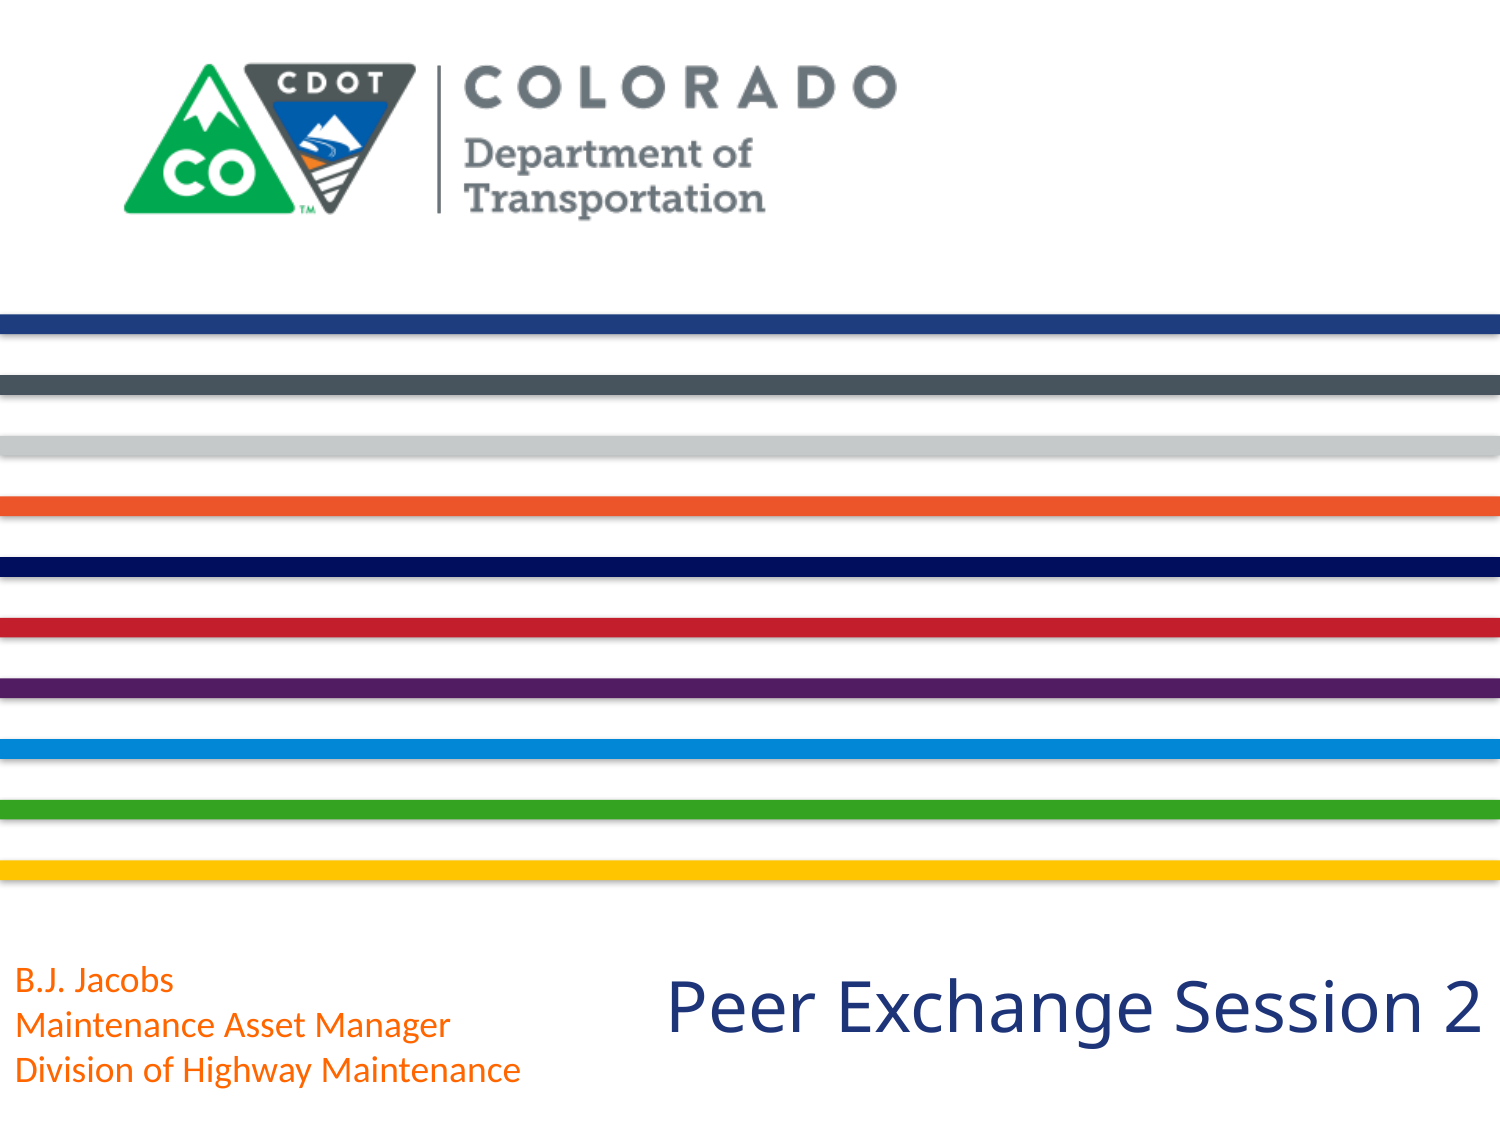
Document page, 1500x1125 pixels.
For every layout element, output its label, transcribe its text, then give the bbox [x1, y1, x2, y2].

text_box B.J. Jacobs Maintenance Asset Manager Division of Highway Maintenance [0, 947, 860, 1098]
picture [74, 26, 935, 260]
title Peer Exchange Session 2 [860, 947, 1500, 1061]
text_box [0, 314, 1500, 881]
